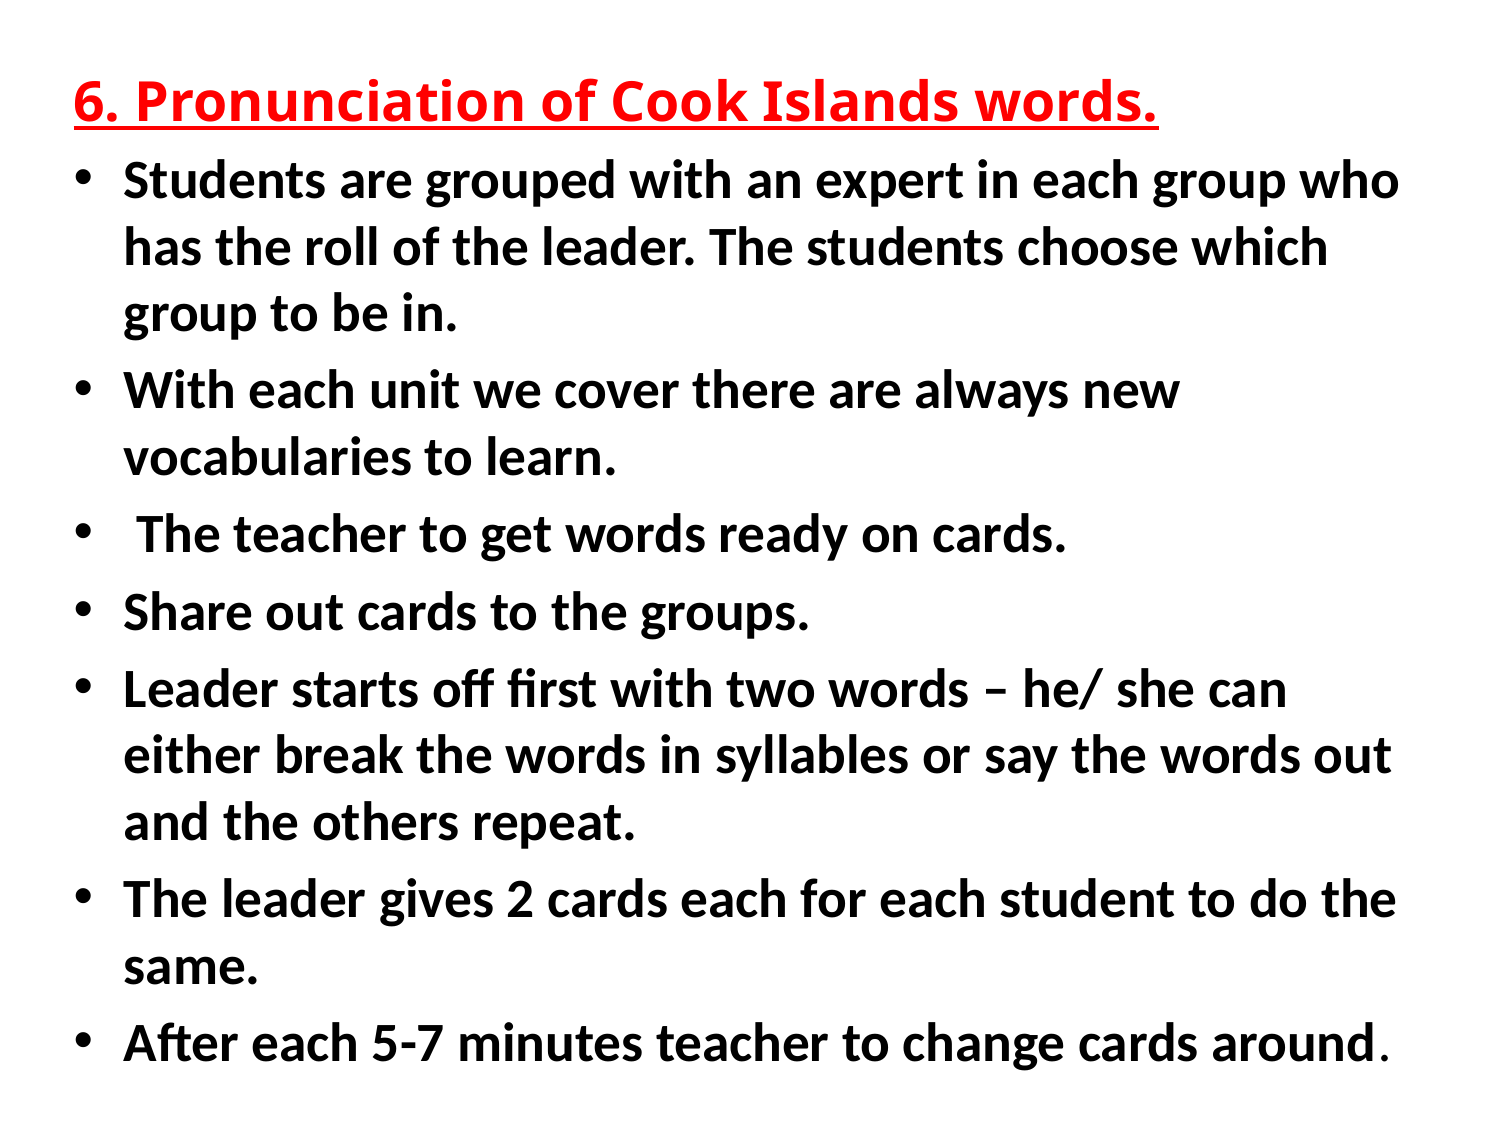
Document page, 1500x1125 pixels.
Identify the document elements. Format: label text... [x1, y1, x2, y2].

list 6. Pronunciation of Cook Islands words. Students are grouped with an expert in each group who has the roll of the leader. The students choose which group to be in. With each unit we cover there are always new vocabularies to learn. The teacher to get words ready on cards. Share out cards to the groups. Leader starts off first with two words – he/ she can either break the words in syllables or say the words out and the others repeat. The leader gives 2 cards each for each student to do the same. After each 5-7 minutes teacher to change cards around. [58, 58, 1425, 1125]
